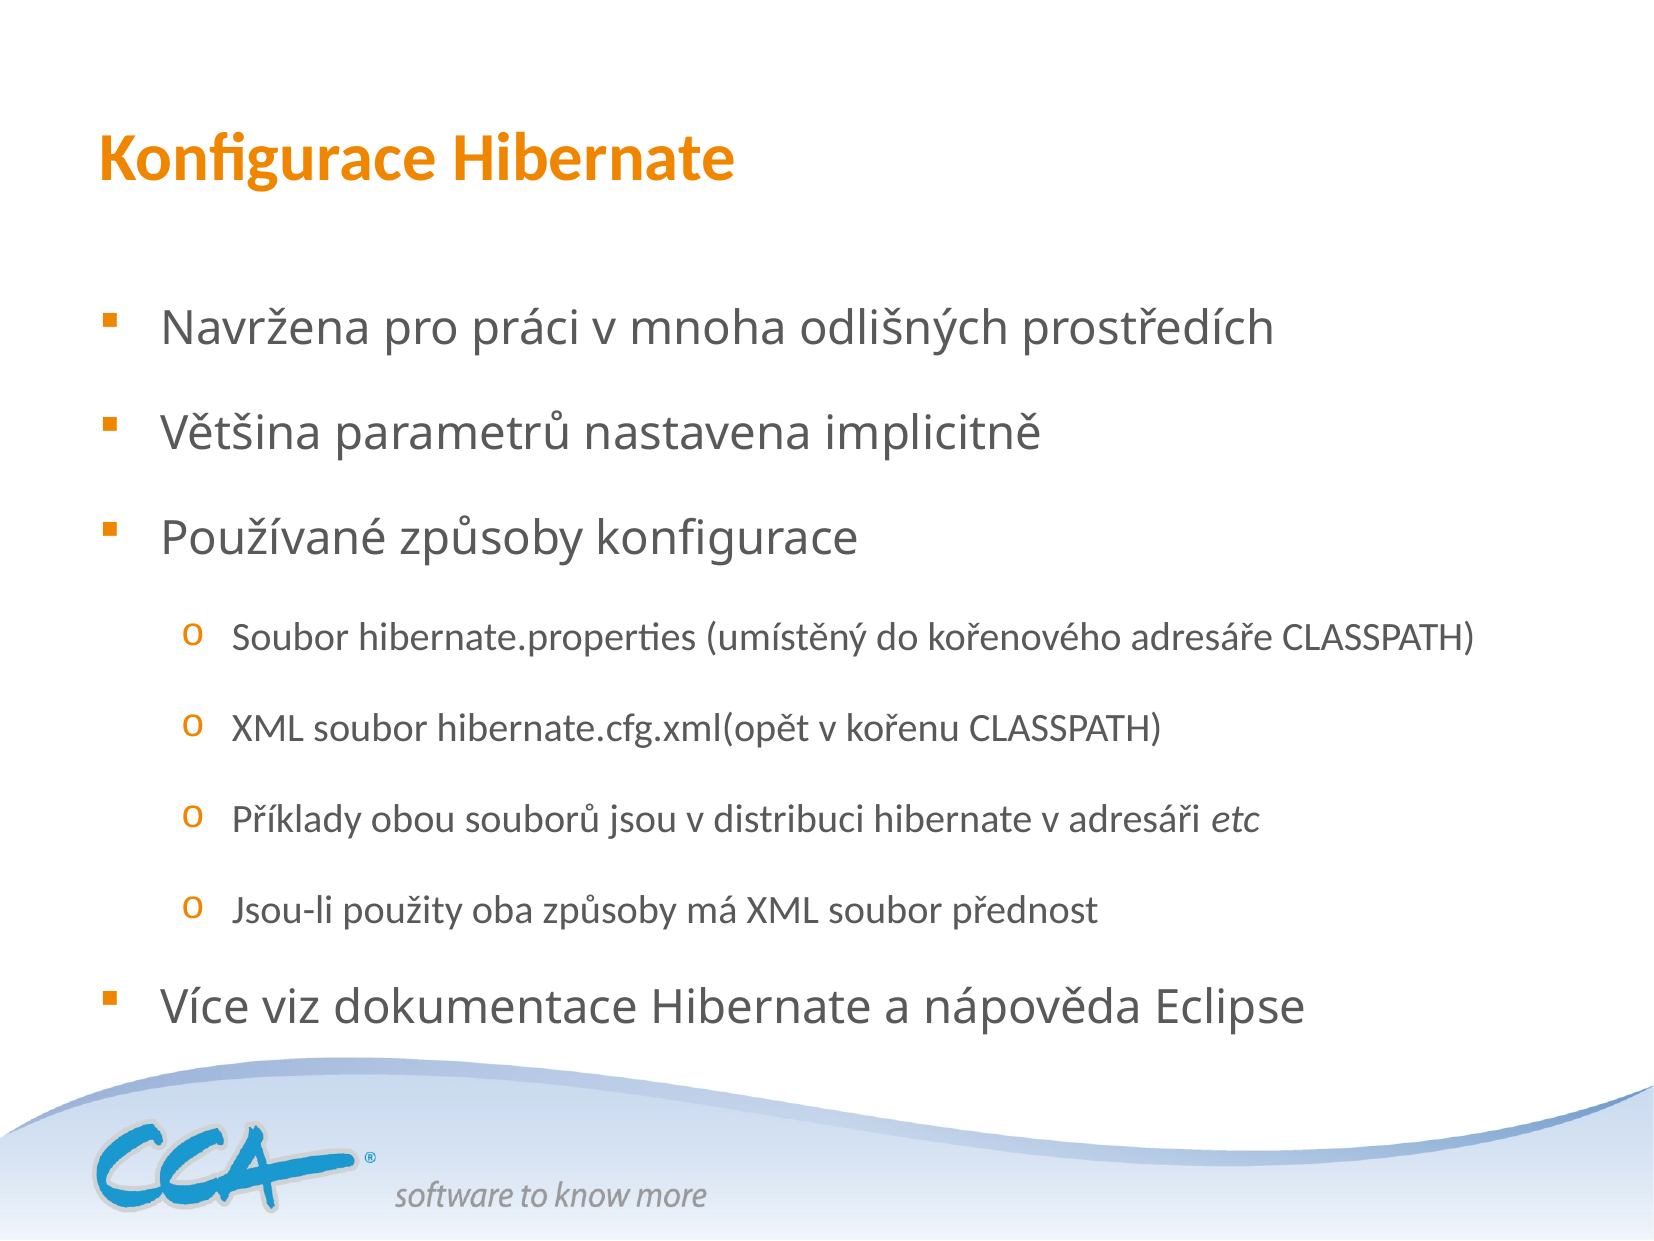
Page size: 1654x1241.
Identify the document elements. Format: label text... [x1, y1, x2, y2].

list Navržena pro práci v mnoha odlišných prostředích Většina parametrů nastavena implicitně Používané způsoby konfigurace Soubor hibernate.properties (umístěný do kořenového adresáře CLASSPATH) XML soubor hibernate.cfg.xml(opět v kořenu CLASSPATH) Příklady obou souborů jsou v distribuci hibernate v adresáři etc Jsou-li použity oba způsoby má XML soubor přednost Více viz dokumentace Hibernate a nápověda Eclipse [82, 289, 1571, 1046]
picture [0, 0, 1654, 1240]
title Konfigurace Hibernate [82, 49, 1571, 257]
